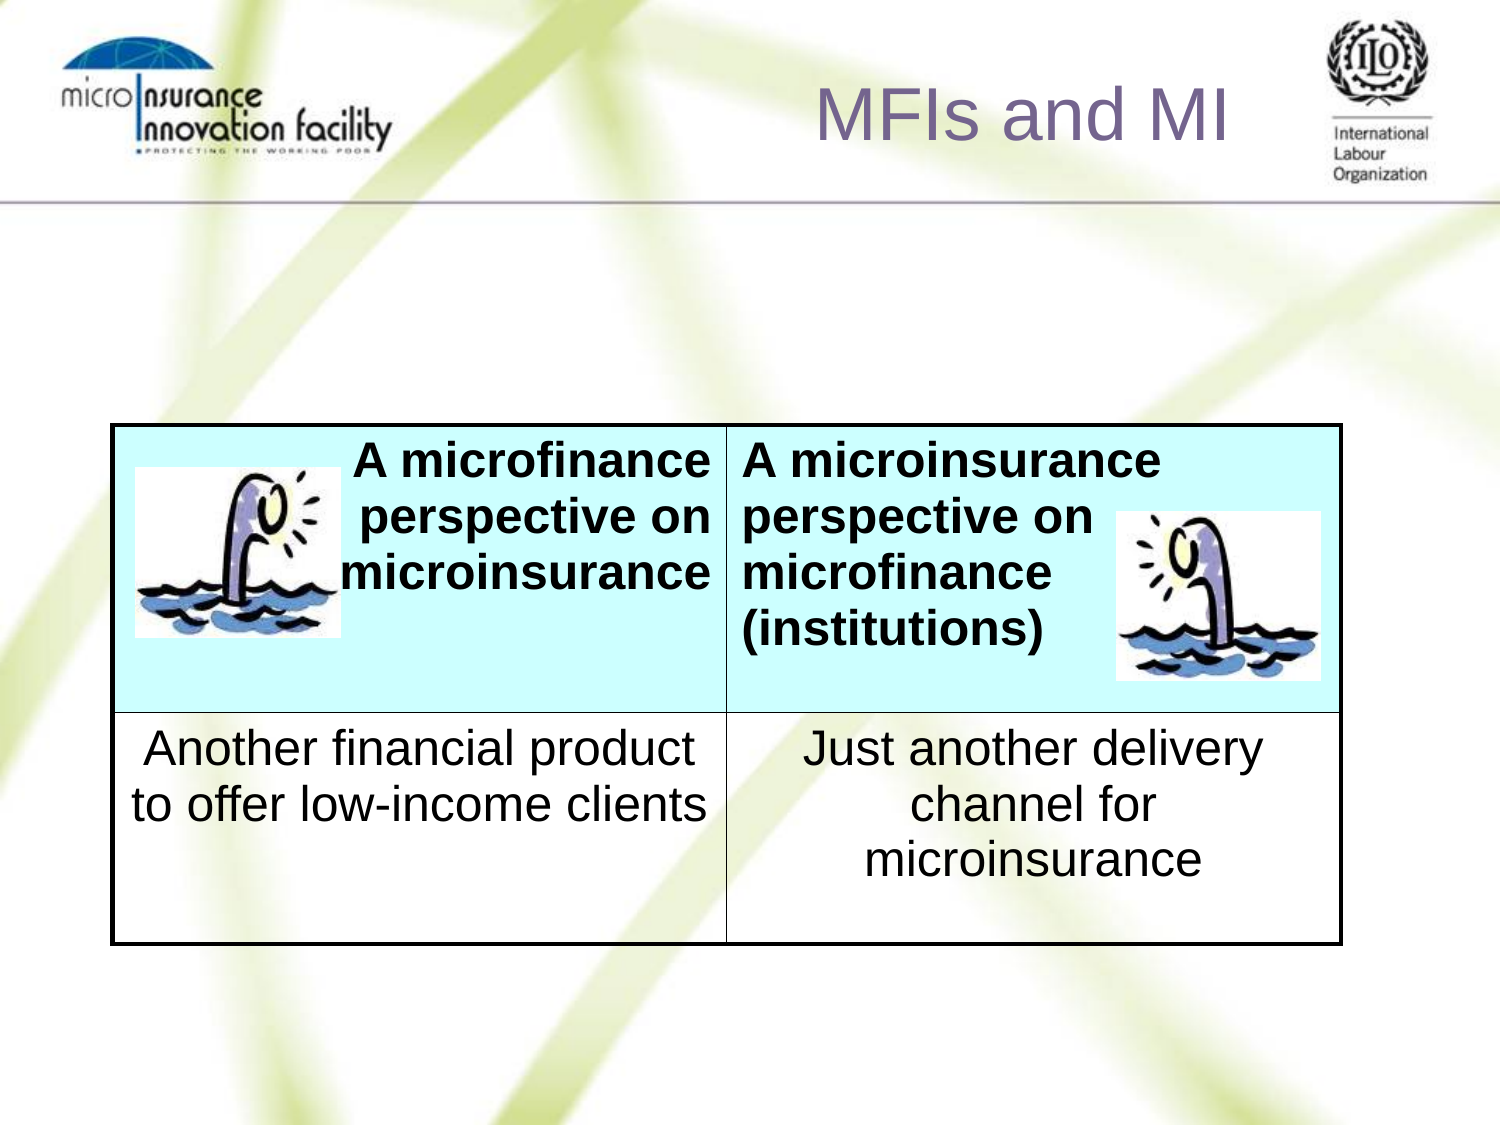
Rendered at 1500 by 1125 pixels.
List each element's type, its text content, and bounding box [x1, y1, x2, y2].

table_header A microfinance perspective on microinsurance [115, 427, 726, 712]
table_cell Another financial product to offer low-income clients [115, 713, 726, 942]
title MFIs and MI [419, 30, 1247, 191]
picture [0, 0, 1500, 1125]
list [135, 467, 341, 638]
table_header A microinsurance perspective on microfinance (institutions) [727, 427, 1339, 712]
table_cell Just another delivery channel for microinsurance [727, 713, 1339, 942]
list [1115, 510, 1321, 681]
